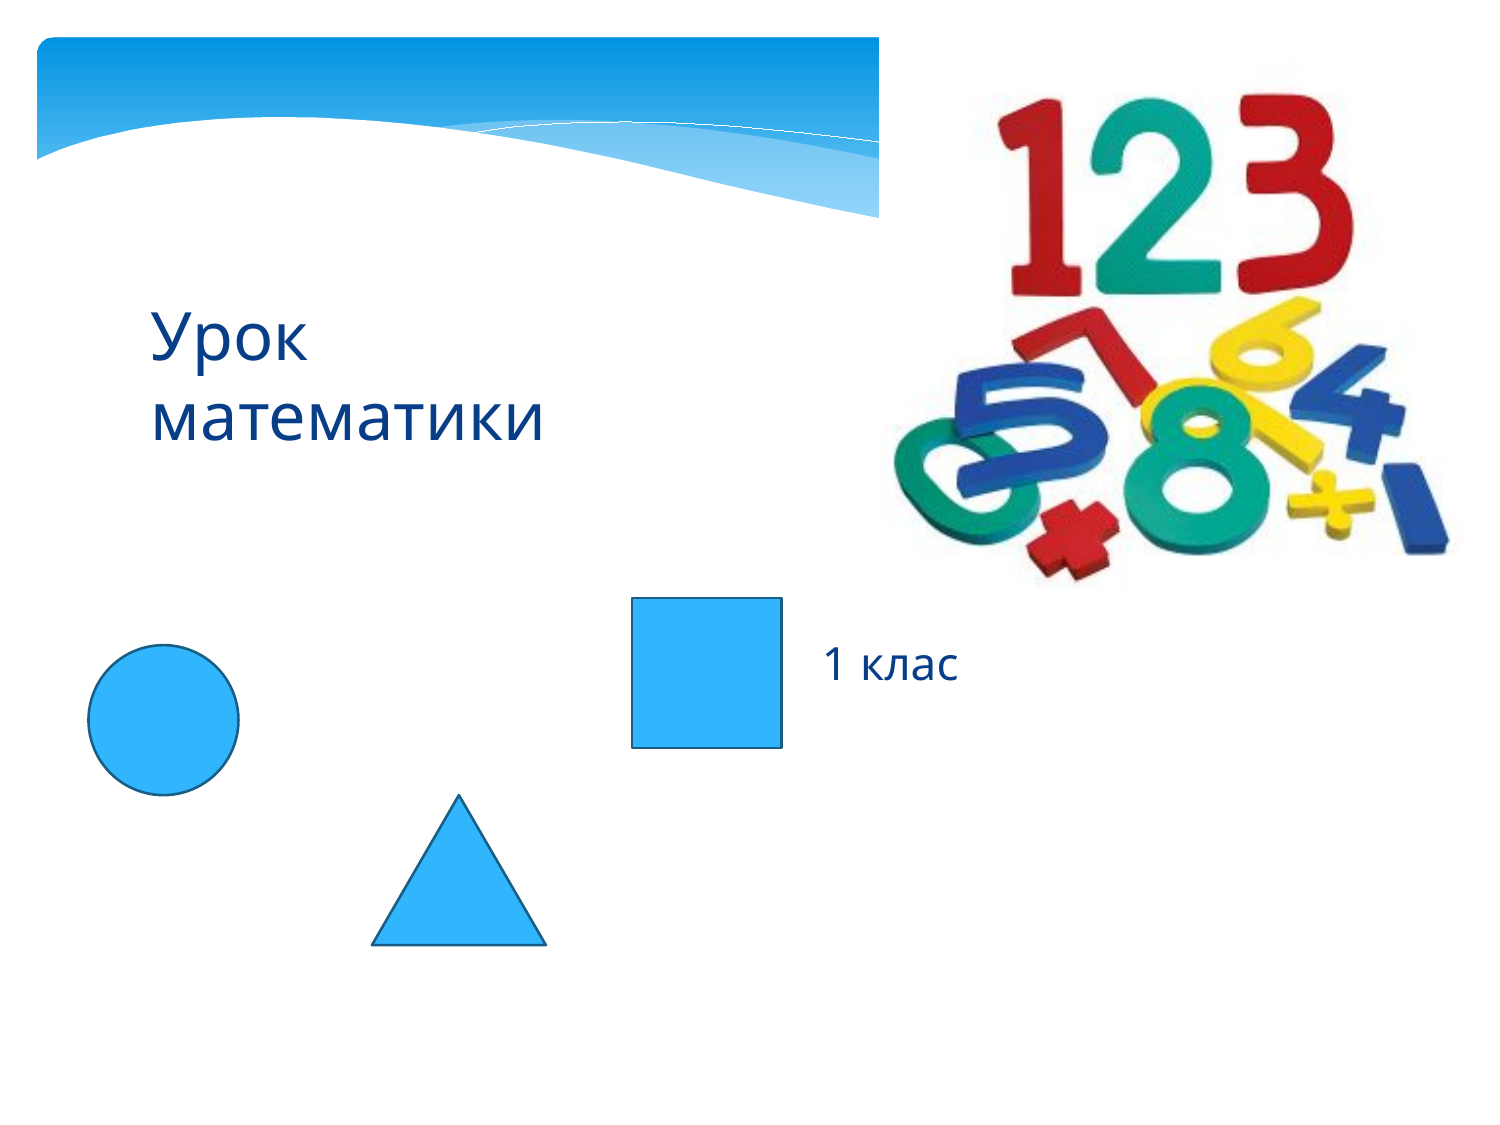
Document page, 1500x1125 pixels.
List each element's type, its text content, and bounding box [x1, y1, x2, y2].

text_box [87, 643, 240, 797]
list 1 клас [761, 349, 1403, 975]
picture [879, 30, 1466, 646]
text_box [370, 793, 548, 947]
title Урок математики [135, 255, 686, 461]
text_box [631, 597, 783, 749]
